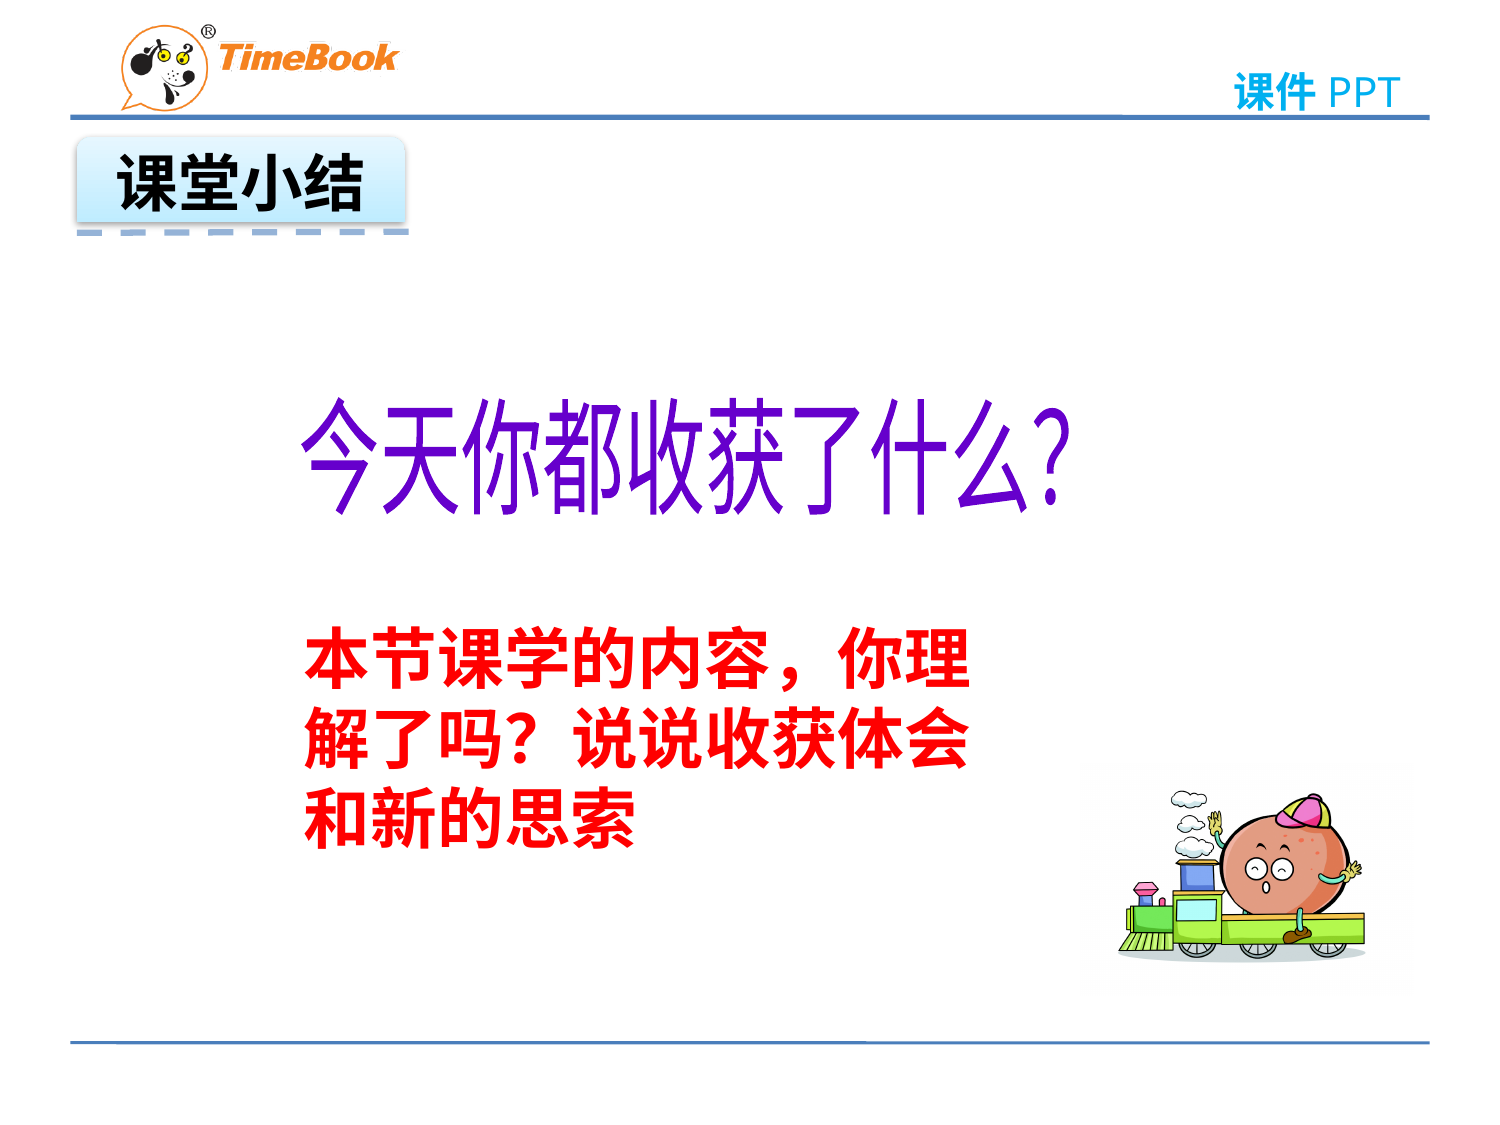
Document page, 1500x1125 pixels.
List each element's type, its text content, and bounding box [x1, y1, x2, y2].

text_box 课堂小结 [76, 136, 406, 223]
text_box 本节课学的内容，你理解了吗？说说收获体会和新的思索 [289, 609, 1010, 865]
picture [118, 22, 408, 113]
picture [1080, 762, 1414, 997]
